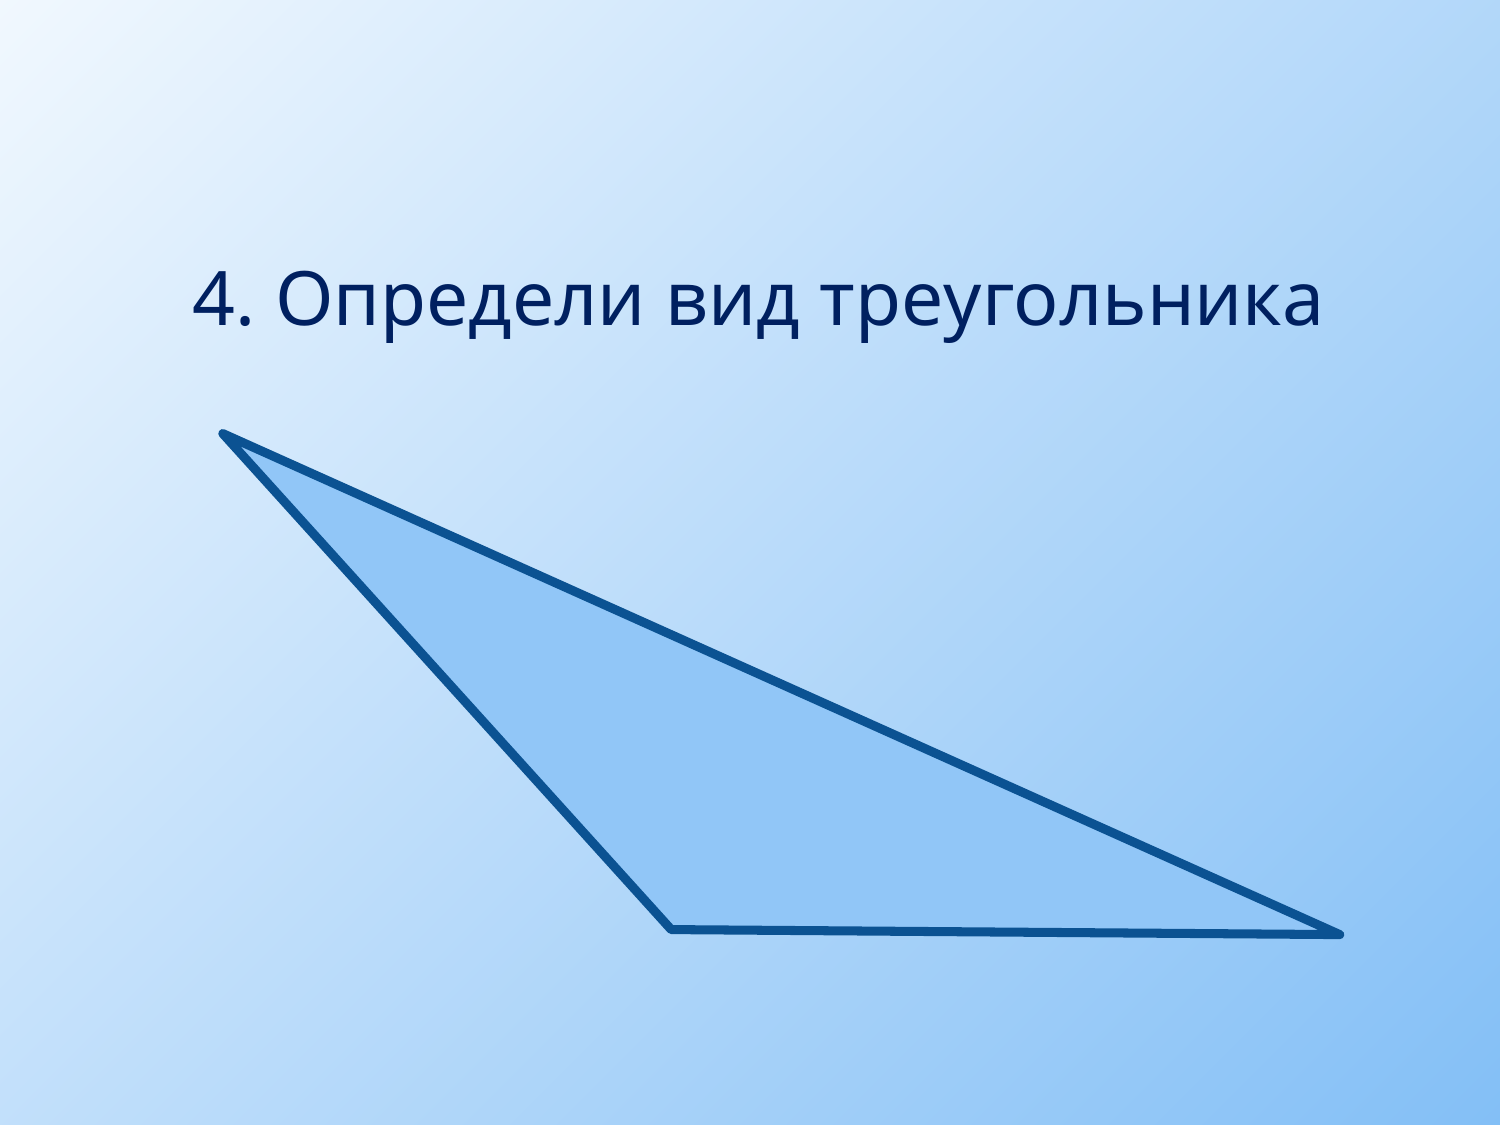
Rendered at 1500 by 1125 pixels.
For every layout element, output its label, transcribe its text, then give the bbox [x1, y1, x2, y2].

text_box [218, 429, 1345, 940]
list 4. Определи вид треугольника [75, 243, 1425, 986]
